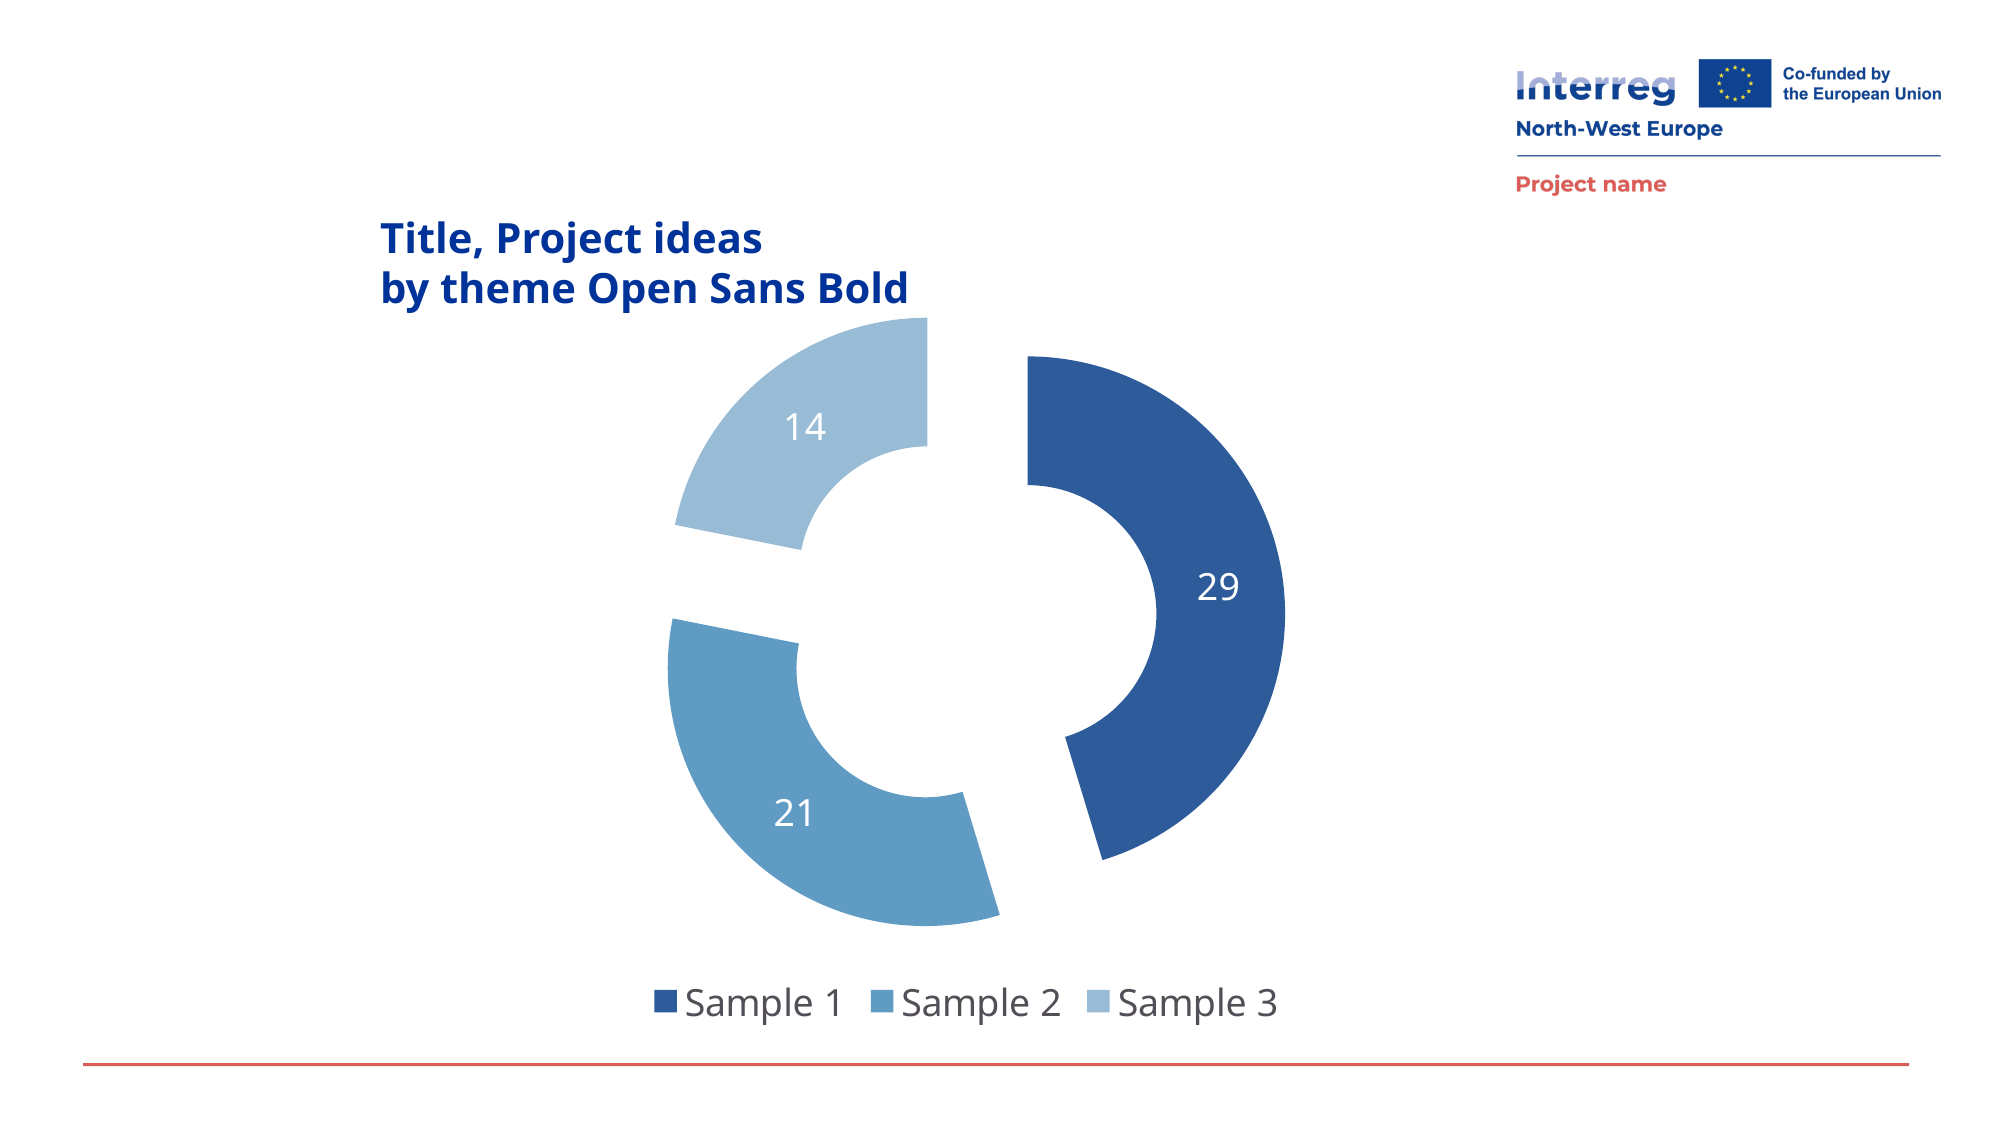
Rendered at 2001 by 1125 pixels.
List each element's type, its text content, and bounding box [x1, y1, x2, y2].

chart [407, 288, 1526, 1035]
text_box Title, Project ideas by theme Open Sans Bold [365, 204, 1109, 352]
picture [1458, 0, 2000, 251]
